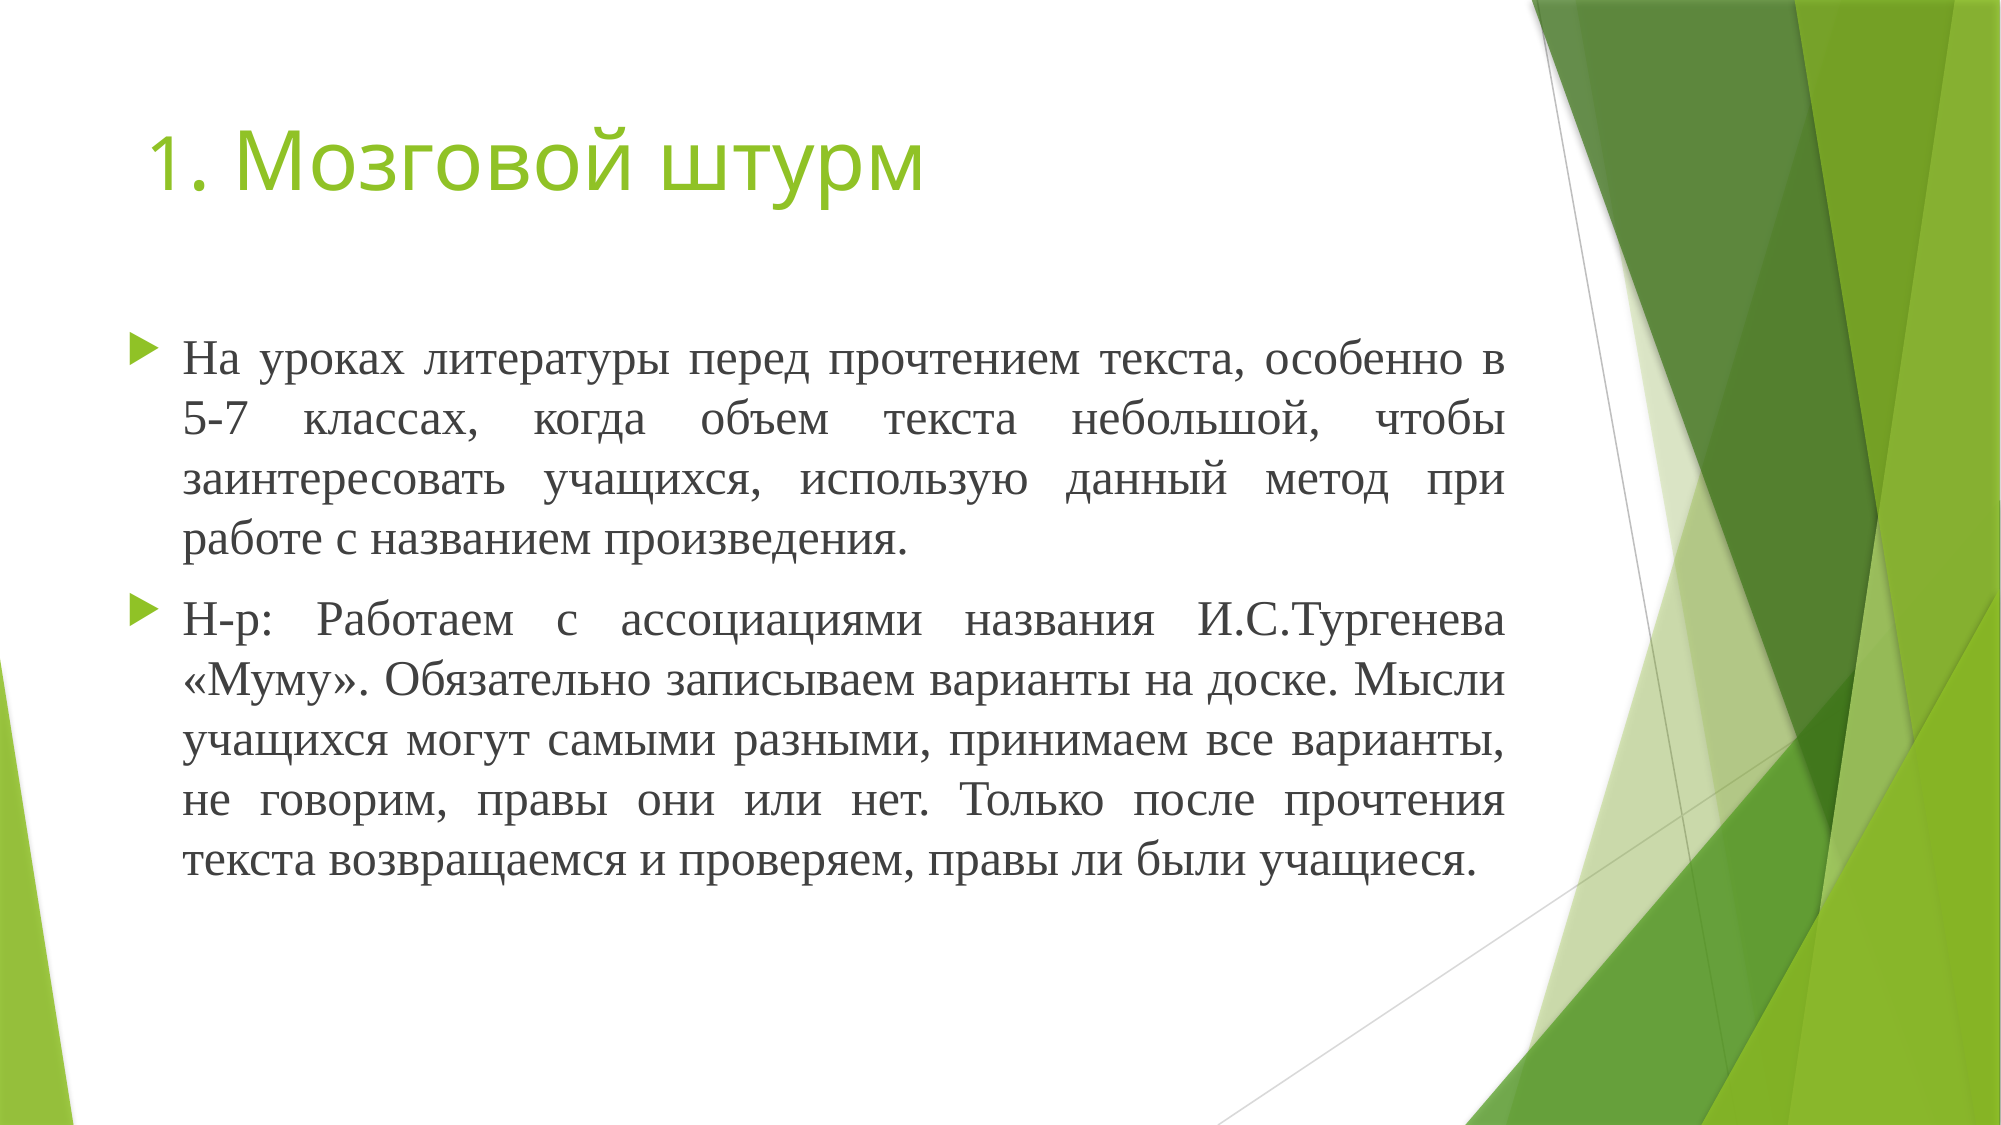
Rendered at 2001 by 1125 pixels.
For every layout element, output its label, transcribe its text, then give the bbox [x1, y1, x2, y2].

list На уроках литературы перед прочтением текста, особенно в 5-7 классах, когда объем текста небольшой, чтобы заинтересовать учащихся, использую данный метод при работе с названием произведения. Н-р: Работаем с ассоциациями названия И.С.Тургенева «Муму». Обязательно записываем варианты на доске. Мысли учащихся могут самыми разными, принимаем все варианты, не говорим, правы они или нет. Только после прочтения текста возвращаемся и проверяем, правы ли были учащиеся. [111, 316, 1522, 991]
title 1. Мозговой штурм [111, 99, 1522, 316]
